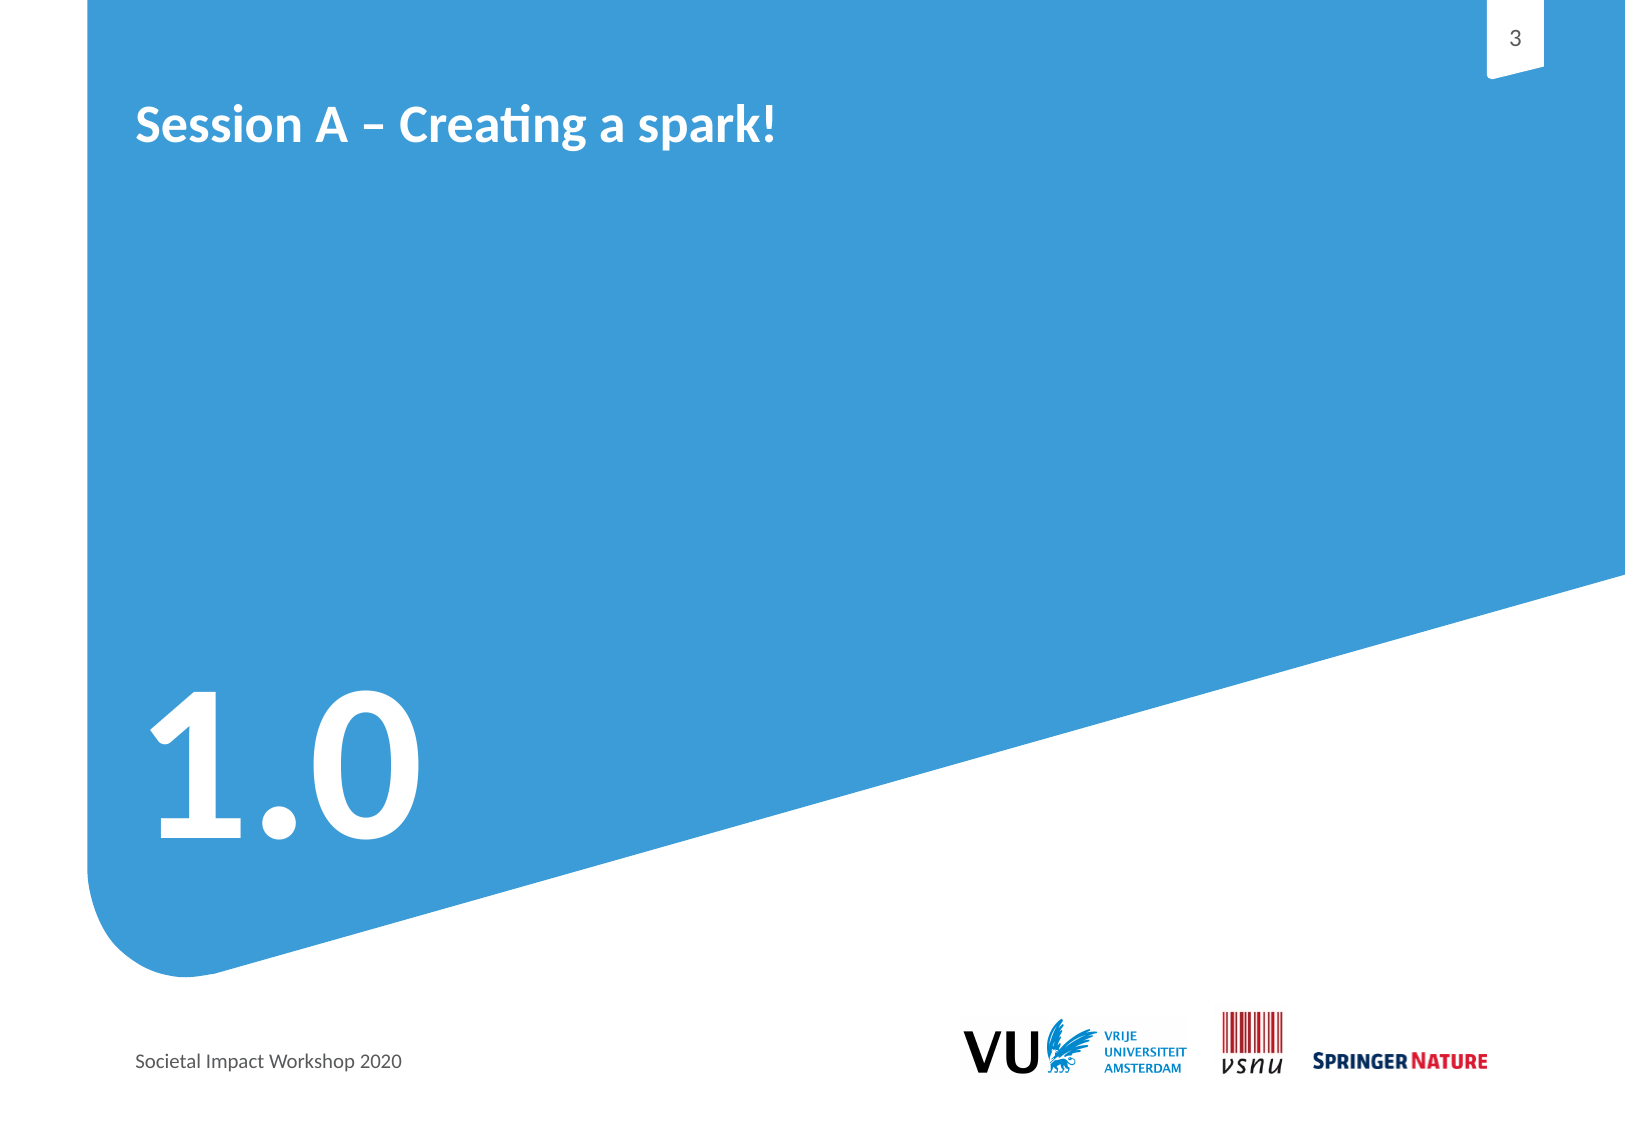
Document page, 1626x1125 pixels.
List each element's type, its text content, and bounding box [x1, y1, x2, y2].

picture [1215, 1005, 1289, 1080]
picture [1313, 1052, 1487, 1069]
picture [960, 1018, 1188, 1079]
list 1.0 [135, 749, 507, 885]
title Session A – Creating a spark! [135, 88, 1487, 149]
